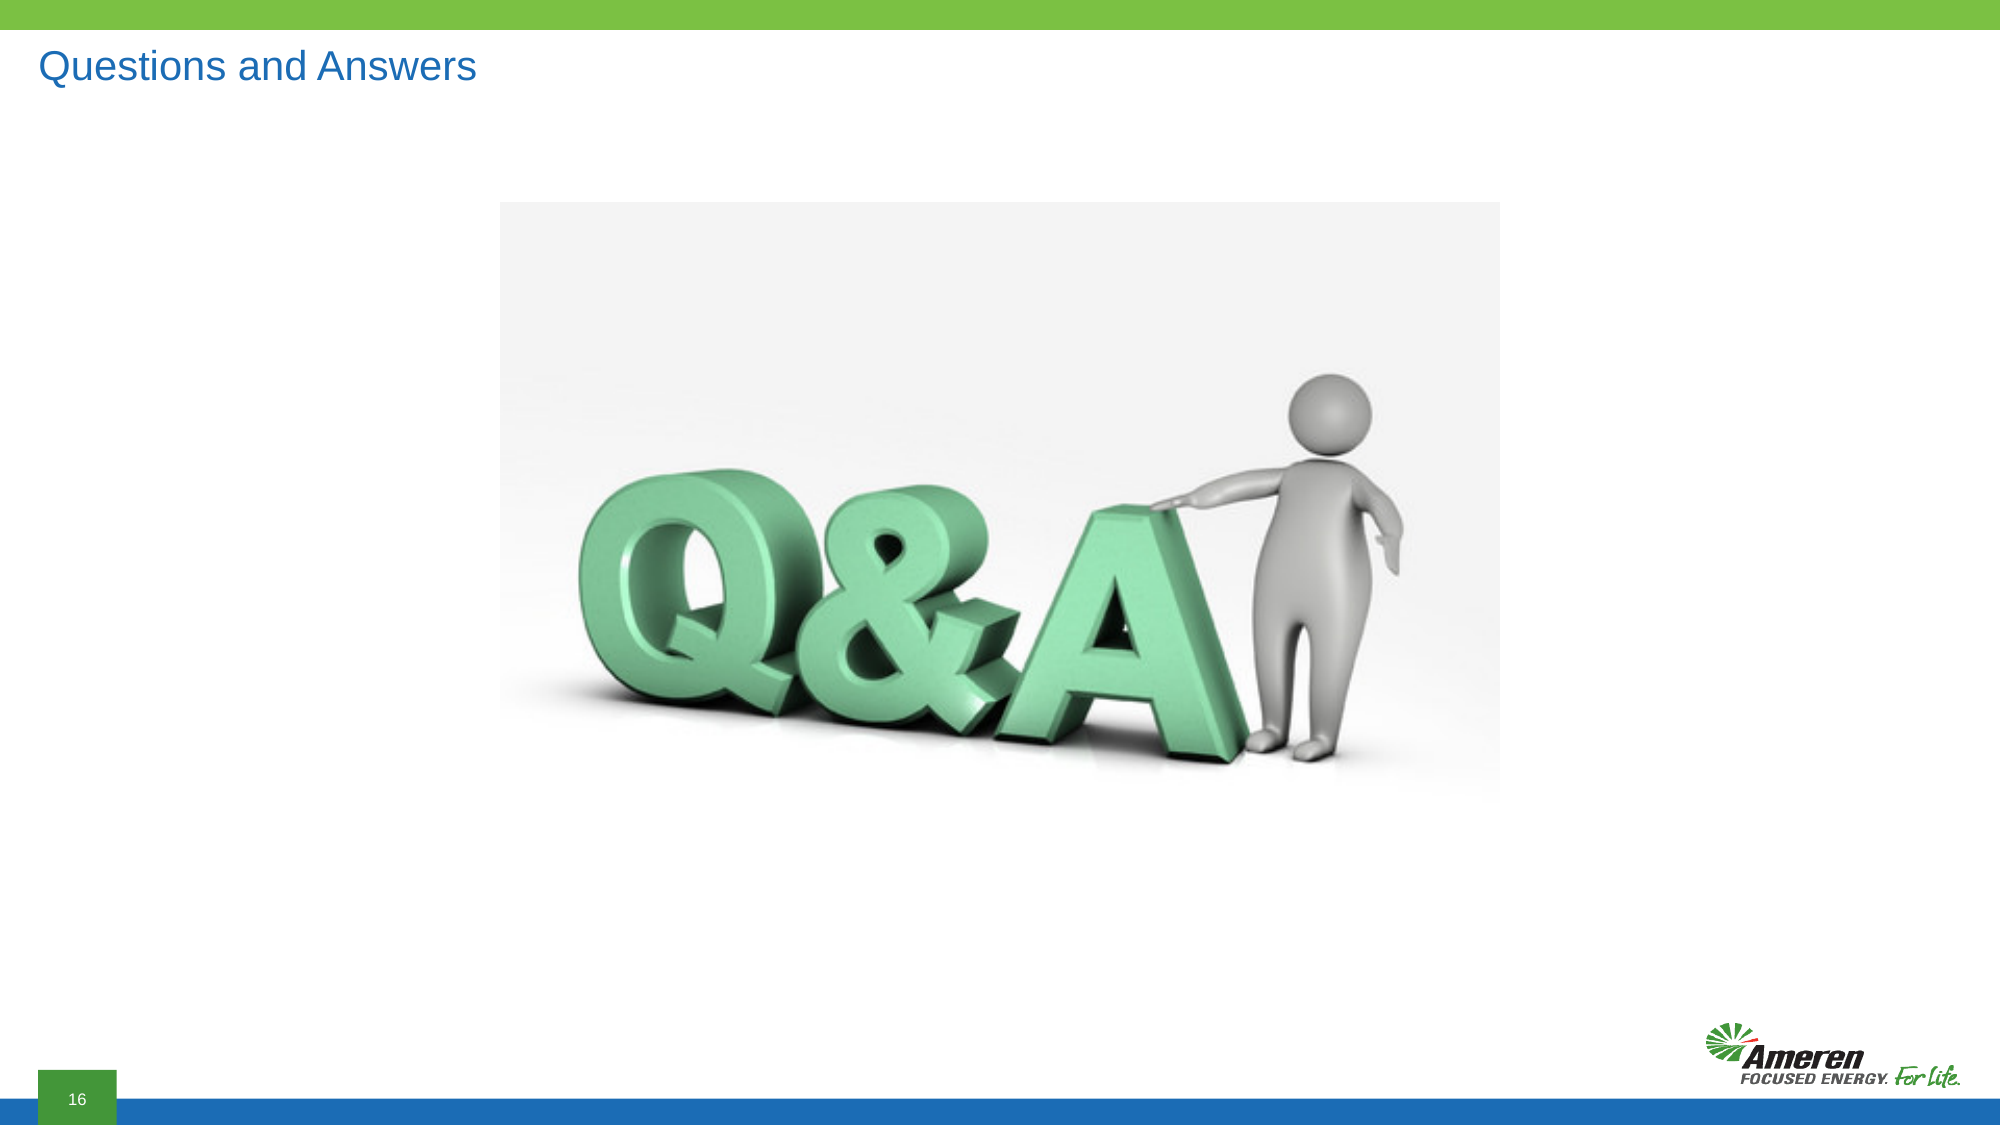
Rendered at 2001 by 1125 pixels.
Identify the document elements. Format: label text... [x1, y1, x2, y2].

title Questions and Answers [38, 38, 1962, 90]
picture [499, 201, 1501, 924]
picture [1706, 1023, 1967, 1088]
